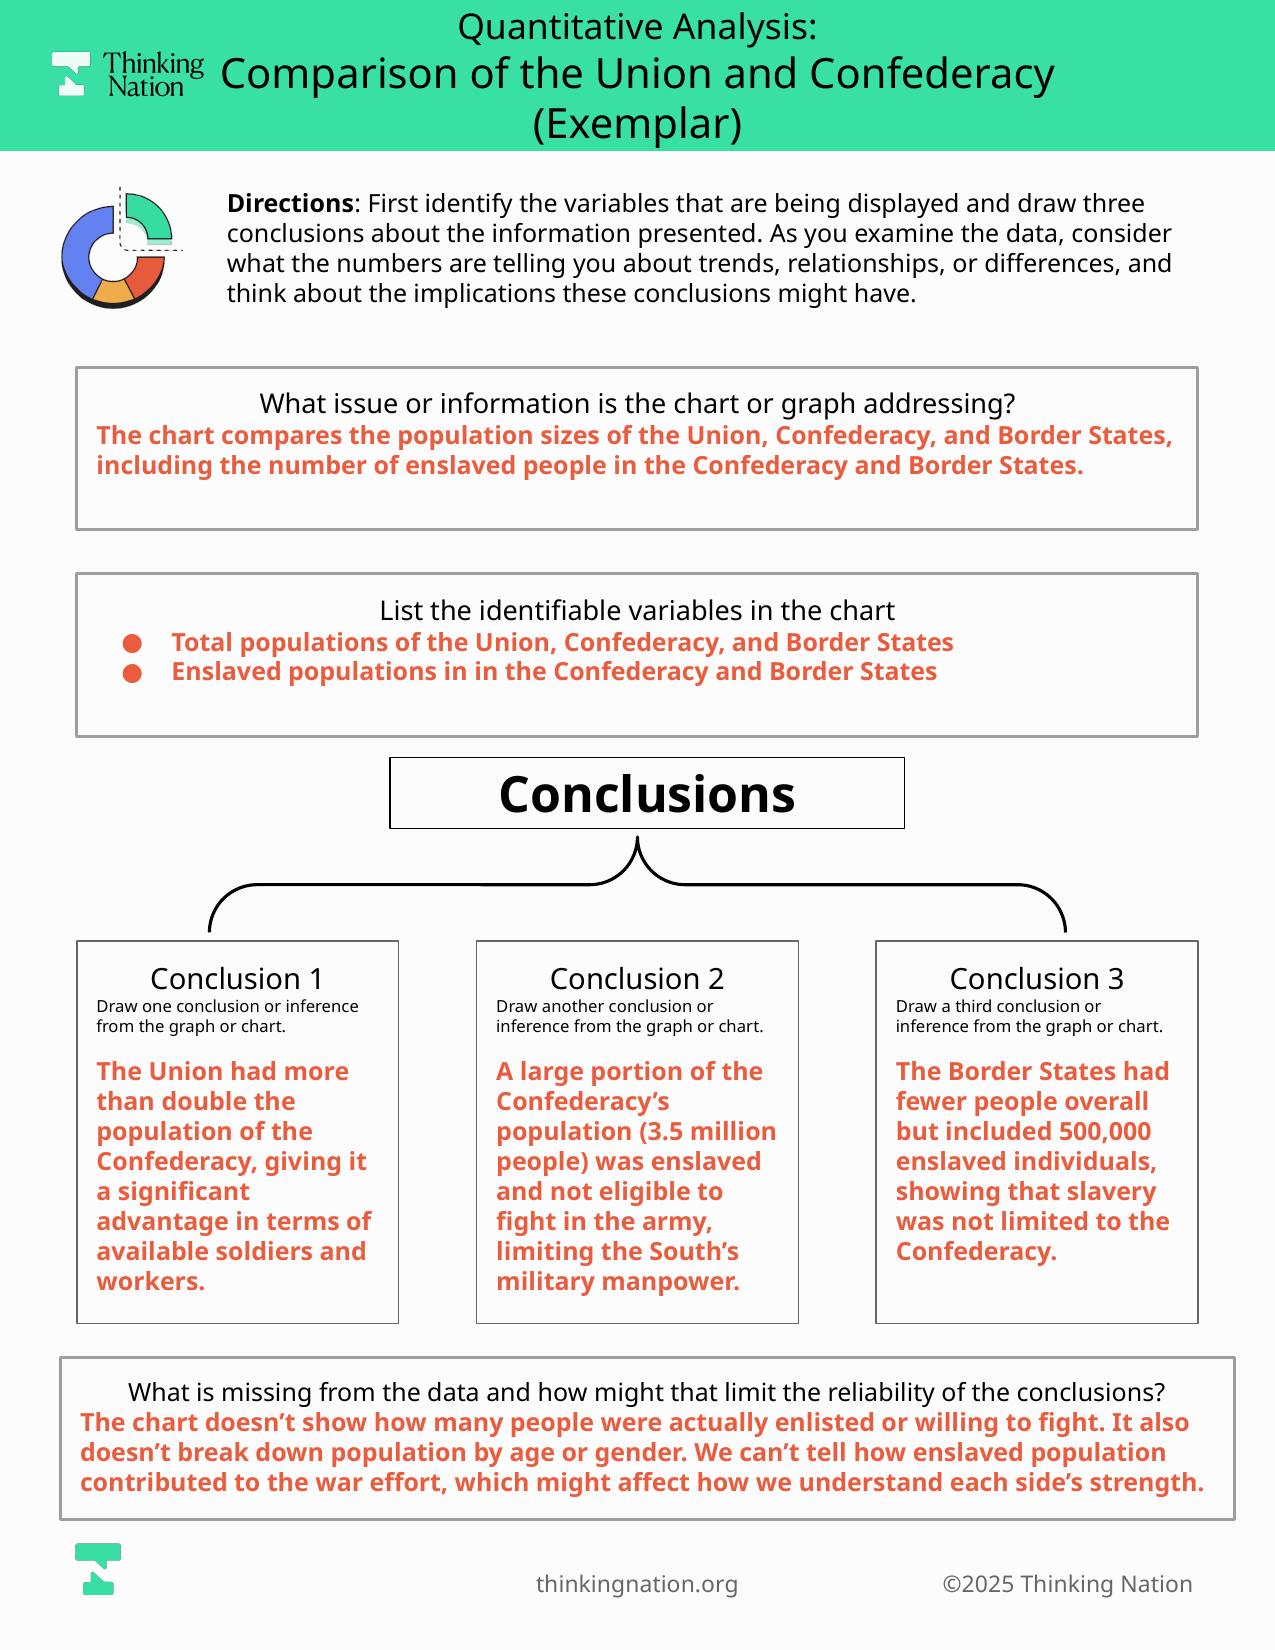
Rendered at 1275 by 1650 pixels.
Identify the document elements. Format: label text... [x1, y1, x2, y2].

text_box Directions: First identify the variables that are being displayed and draw three conclusions about the information presented. As you examine the data, consider what the numbers are telling you about trends, relationships, or differences, and think about the implications these conclusions might have. [208, 172, 1198, 323]
text_box thinkingnation.org [486, 1553, 789, 1605]
picture [40, 165, 204, 329]
text_box What issue or information is the chart or graph addressing? The chart compares the population sizes of the Union, Confederacy, and Border States, including the number of enslaved people in the Confederacy and Border States. [76, 367, 1198, 530]
text_box ©2025 Thinking Nation [907, 1553, 1210, 1605]
text_box List the identifiable variables in the chart Total populations of the Union, Confederacy, and Border States Enslaved populations in in the Confederacy and Border States [76, 573, 1198, 737]
text_box [209, 836, 1066, 933]
picture [35, 37, 210, 110]
text_box Quantitative Analysis: Comparison of the Union and Confederacy (Exemplar) [0, 0, 1275, 151]
text_box Conclusion 1 Draw one conclusion or inference from the graph or chart. The Union had more than double the population of the Confederacy, giving it a significant advantage in terms of available soldiers and workers. [76, 940, 399, 1324]
text_box Conclusion 2 Draw another conclusion or inference from the graph or chart. A large portion of the Confederacy’s population (3.5 million people) was enslaved and not eligible to fight in the army, limiting the South’s military manpower. [476, 940, 799, 1324]
picture [62, 1533, 134, 1605]
text_box What is missing from the data and how might that limit the reliability of the conclusions? The chart doesn’t show how many people were actually enlisted or willing to fight. It also doesn’t break down population by age or gender. We can’t tell how enslaved population contributed to the war effort, which might affect how we understand each side’s strength. [60, 1357, 1235, 1520]
text_box Conclusion 3 Draw a third conclusion or inference from the graph or chart. The Border States had fewer people overall but included 500,000 enslaved individuals, showing that slavery was not limited to the Confederacy. [876, 940, 1198, 1324]
text_box Conclusions [390, 757, 905, 829]
